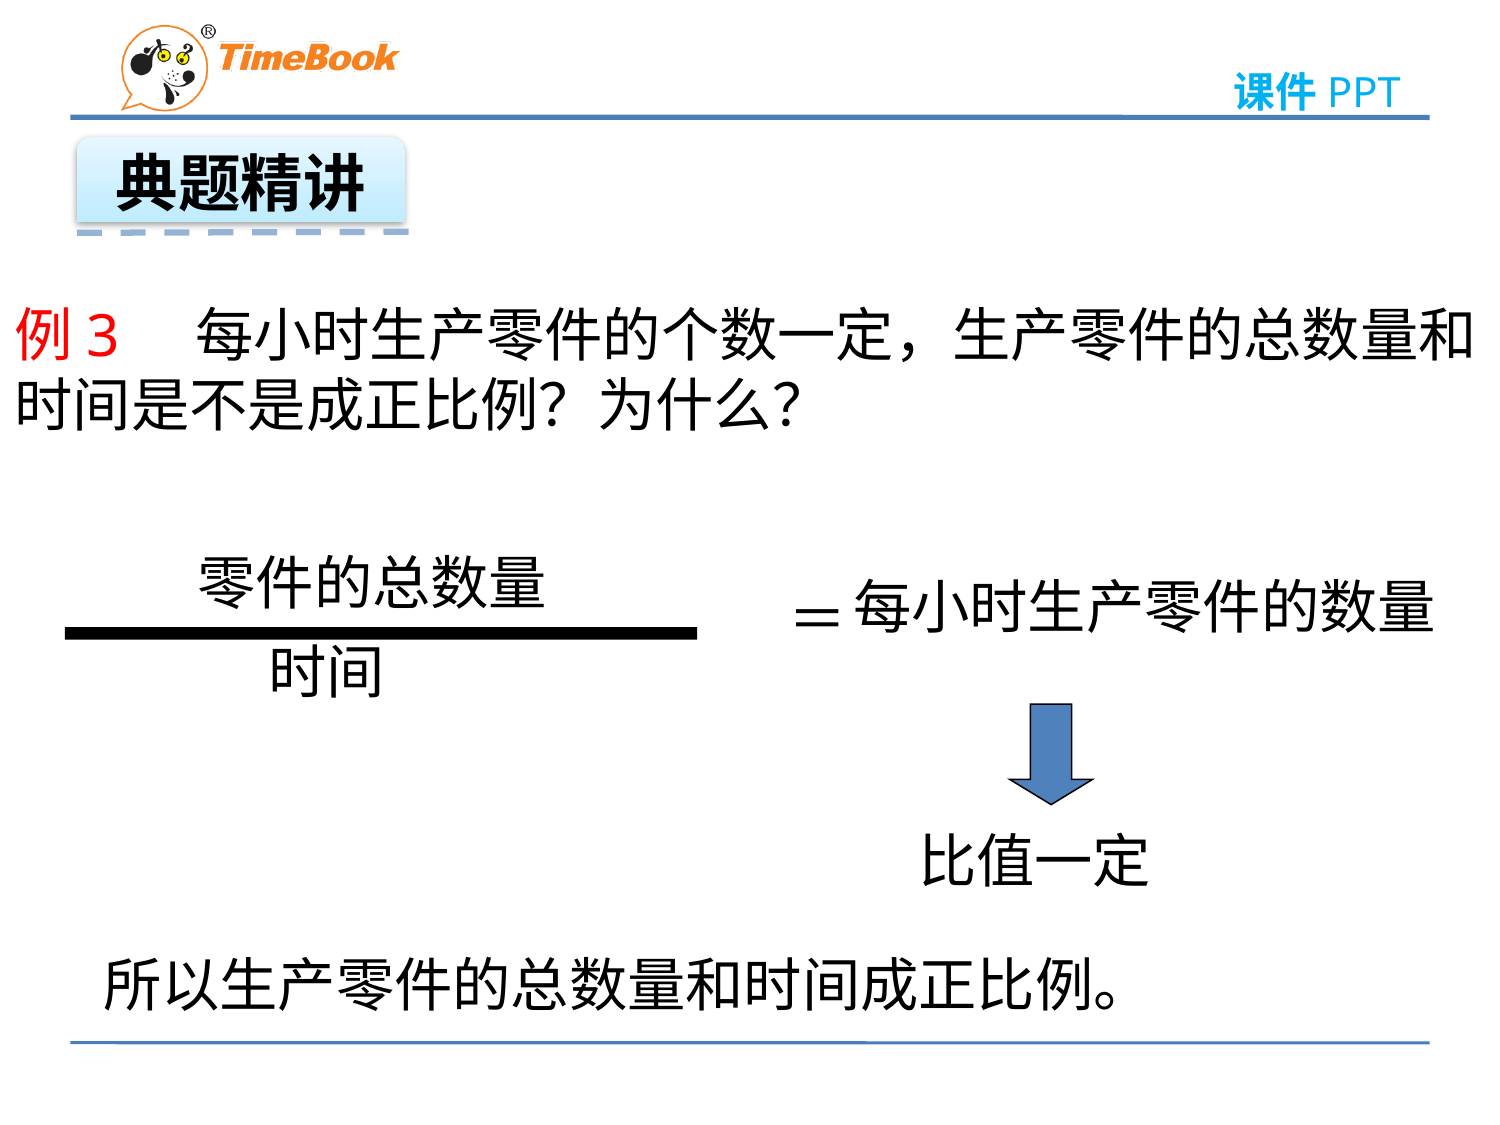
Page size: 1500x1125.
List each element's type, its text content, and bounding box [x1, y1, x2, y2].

text_box 典题精讲 [76, 136, 406, 223]
text_box 零件的总数量 [182, 538, 998, 624]
text_box ＝ [773, 574, 916, 660]
picture [118, 22, 408, 113]
text_box 比值一定 [903, 816, 1412, 902]
text_box 所以生产零件的总数量和时间成正比例。 [88, 940, 1500, 1026]
text_box 每小时生产零件的数量 [838, 562, 1500, 648]
text_box [1009, 704, 1093, 805]
text_box 时间 [253, 627, 550, 713]
text_box 例3 每小时生产零件的个数一定，生产零件的总数量和时间是不是成正比例？为什么？ [0, 290, 1500, 446]
